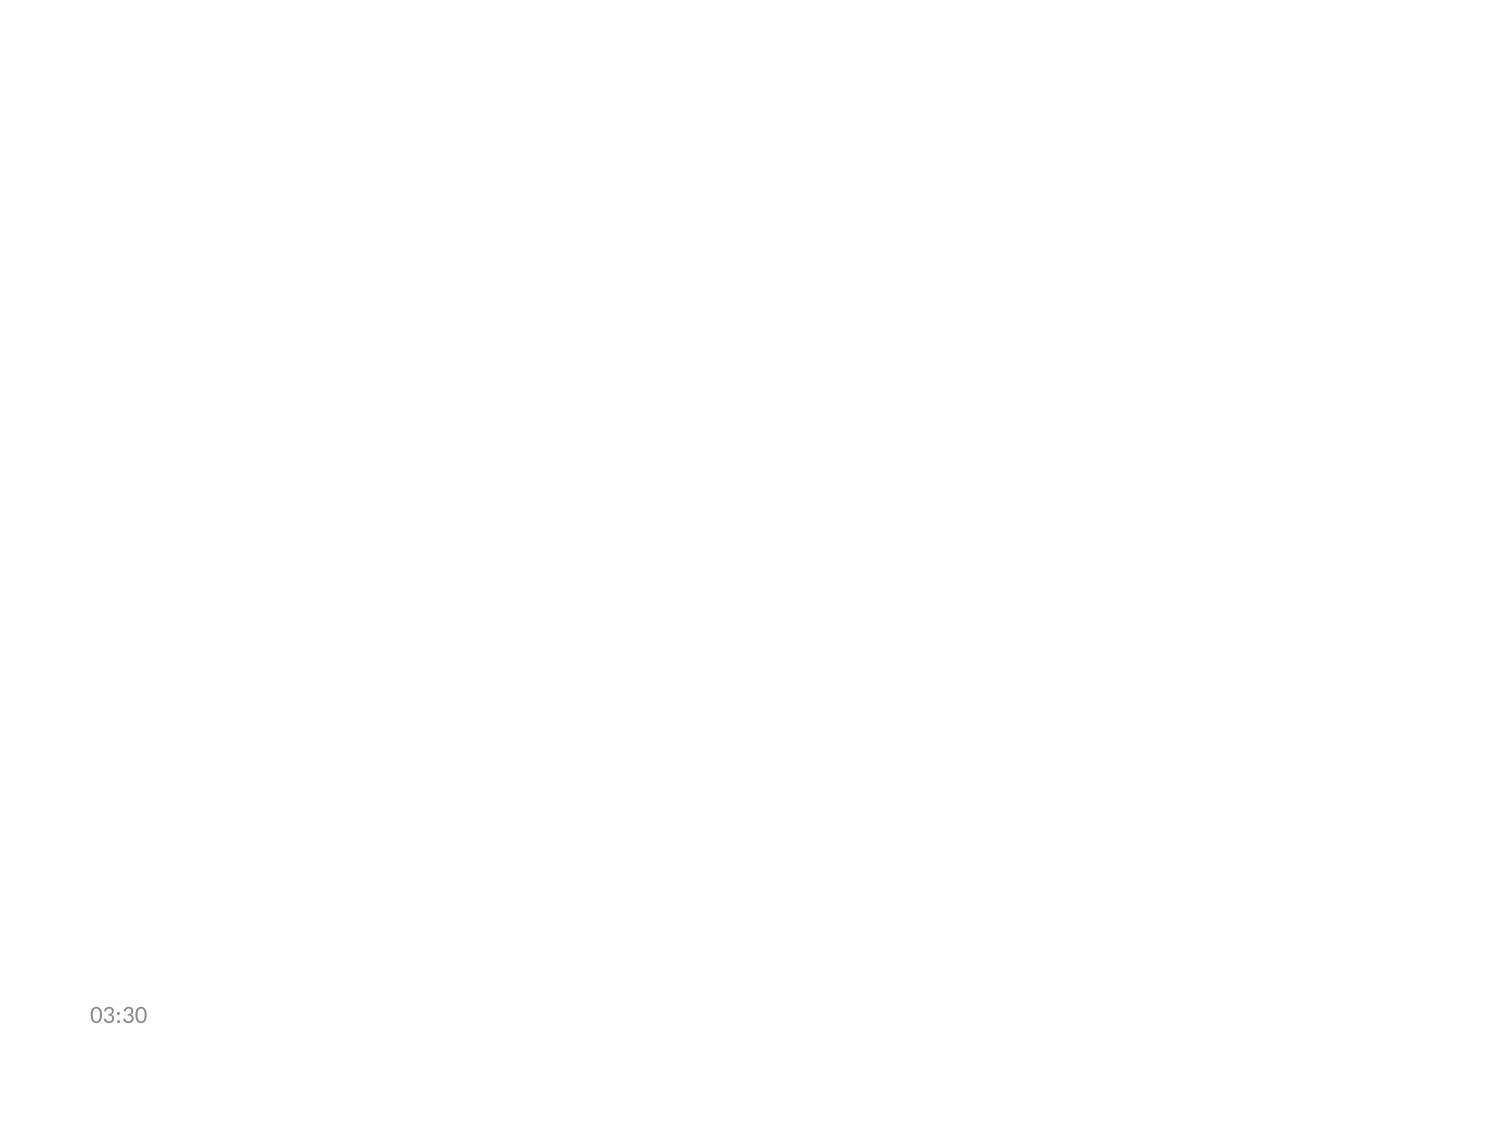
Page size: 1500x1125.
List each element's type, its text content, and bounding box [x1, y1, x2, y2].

text_box 15:35 [75, 983, 425, 1044]
